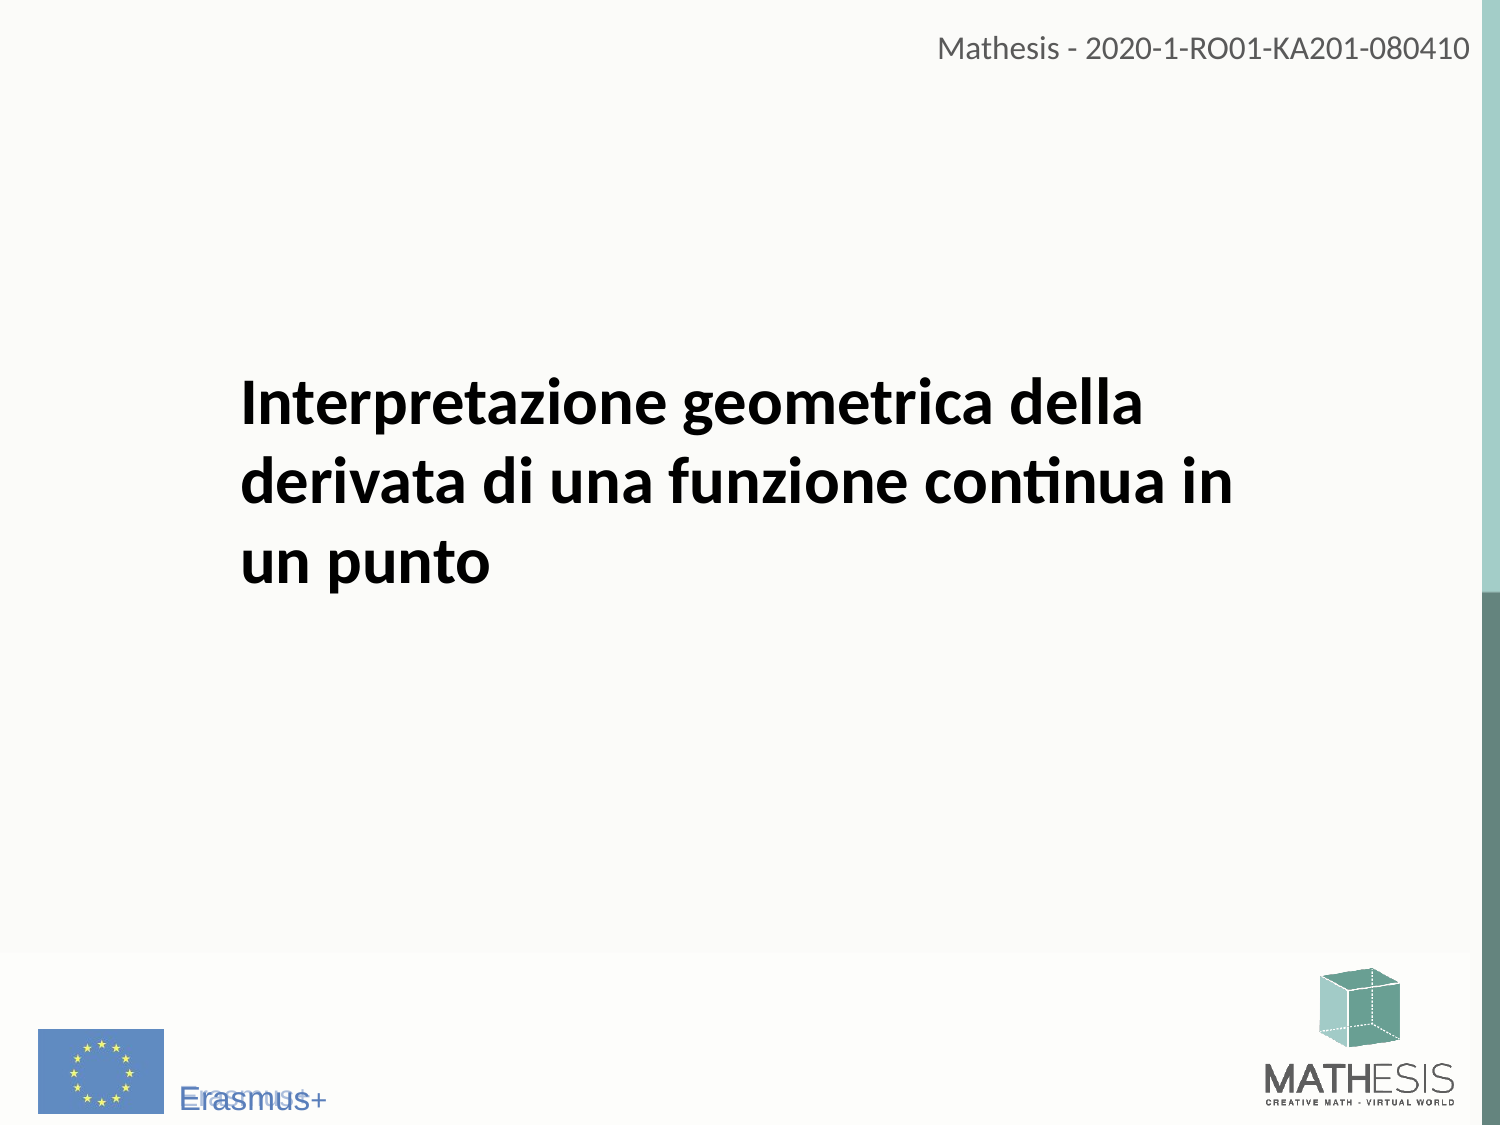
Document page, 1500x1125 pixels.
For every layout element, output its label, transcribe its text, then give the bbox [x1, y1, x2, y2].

subtitle Interpretazione geometrica della derivata di una funzione continua in un punto [225, 349, 1275, 638]
